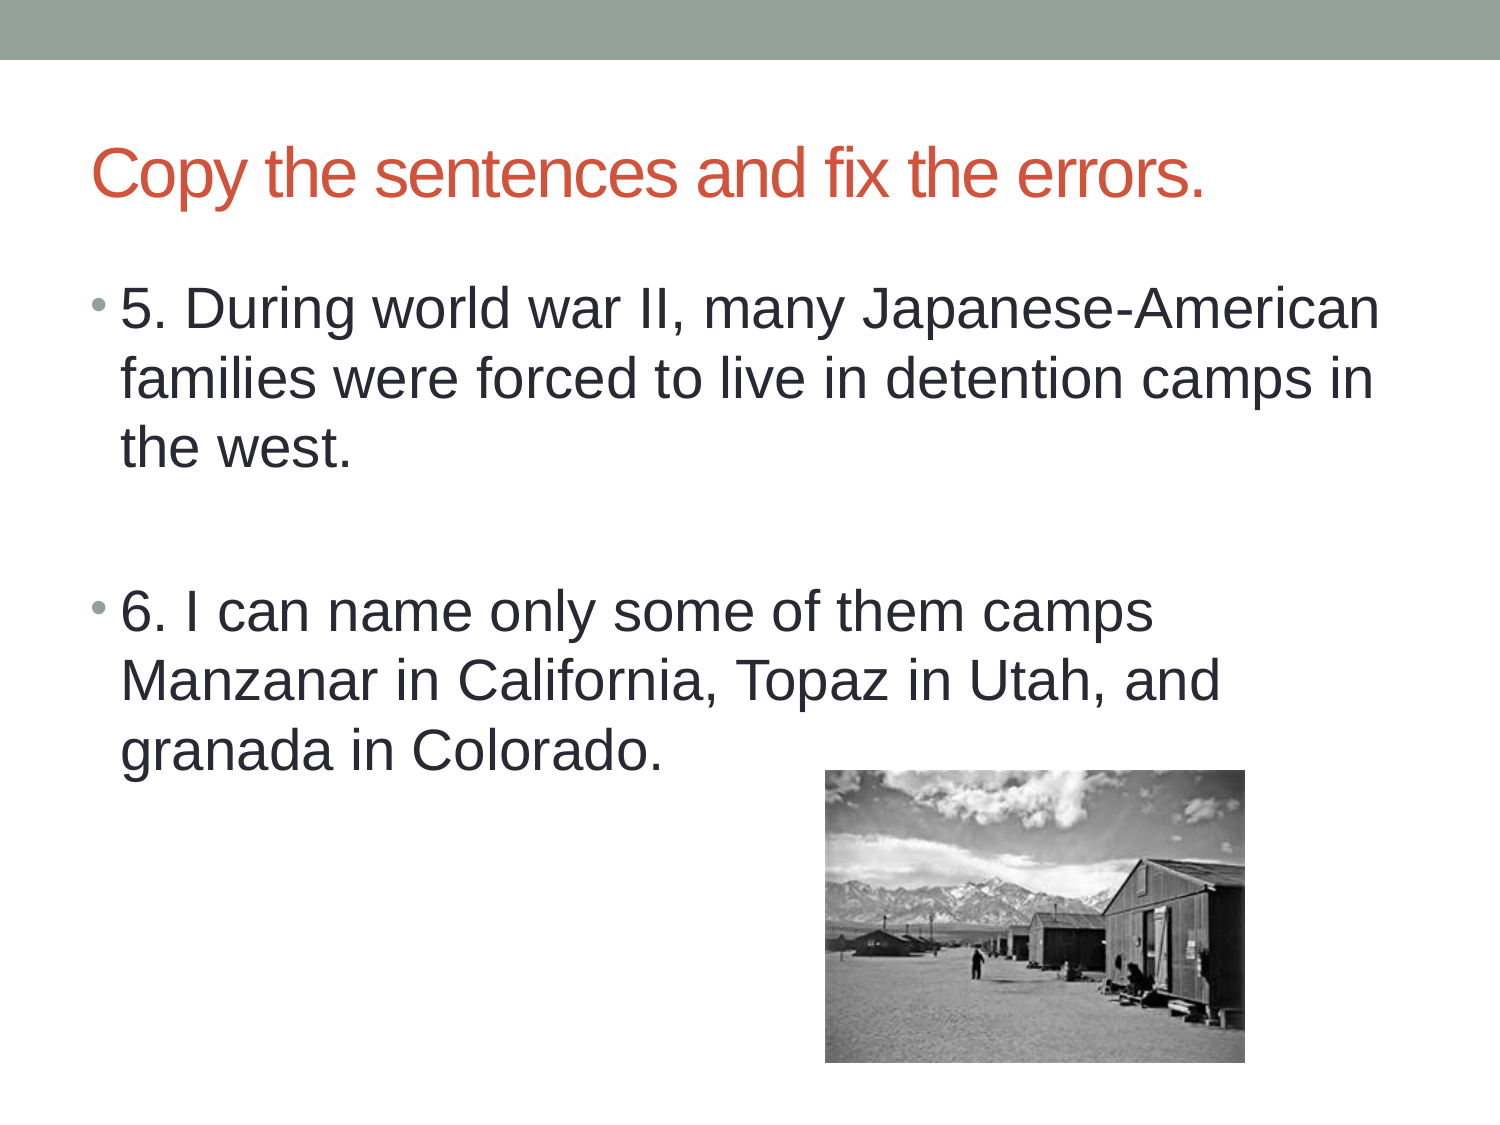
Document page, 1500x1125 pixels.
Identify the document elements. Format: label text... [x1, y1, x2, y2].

title Copy the sentences and fix the errors. [75, 87, 1425, 250]
list 5. During world war II, many Japanese-American families were forced to live in detention camps in the west. 6. I can name only some of them camps Manzanar in California, Topaz in Utah, and granada in Colorado. [75, 262, 1425, 1063]
picture [825, 770, 1245, 1063]
